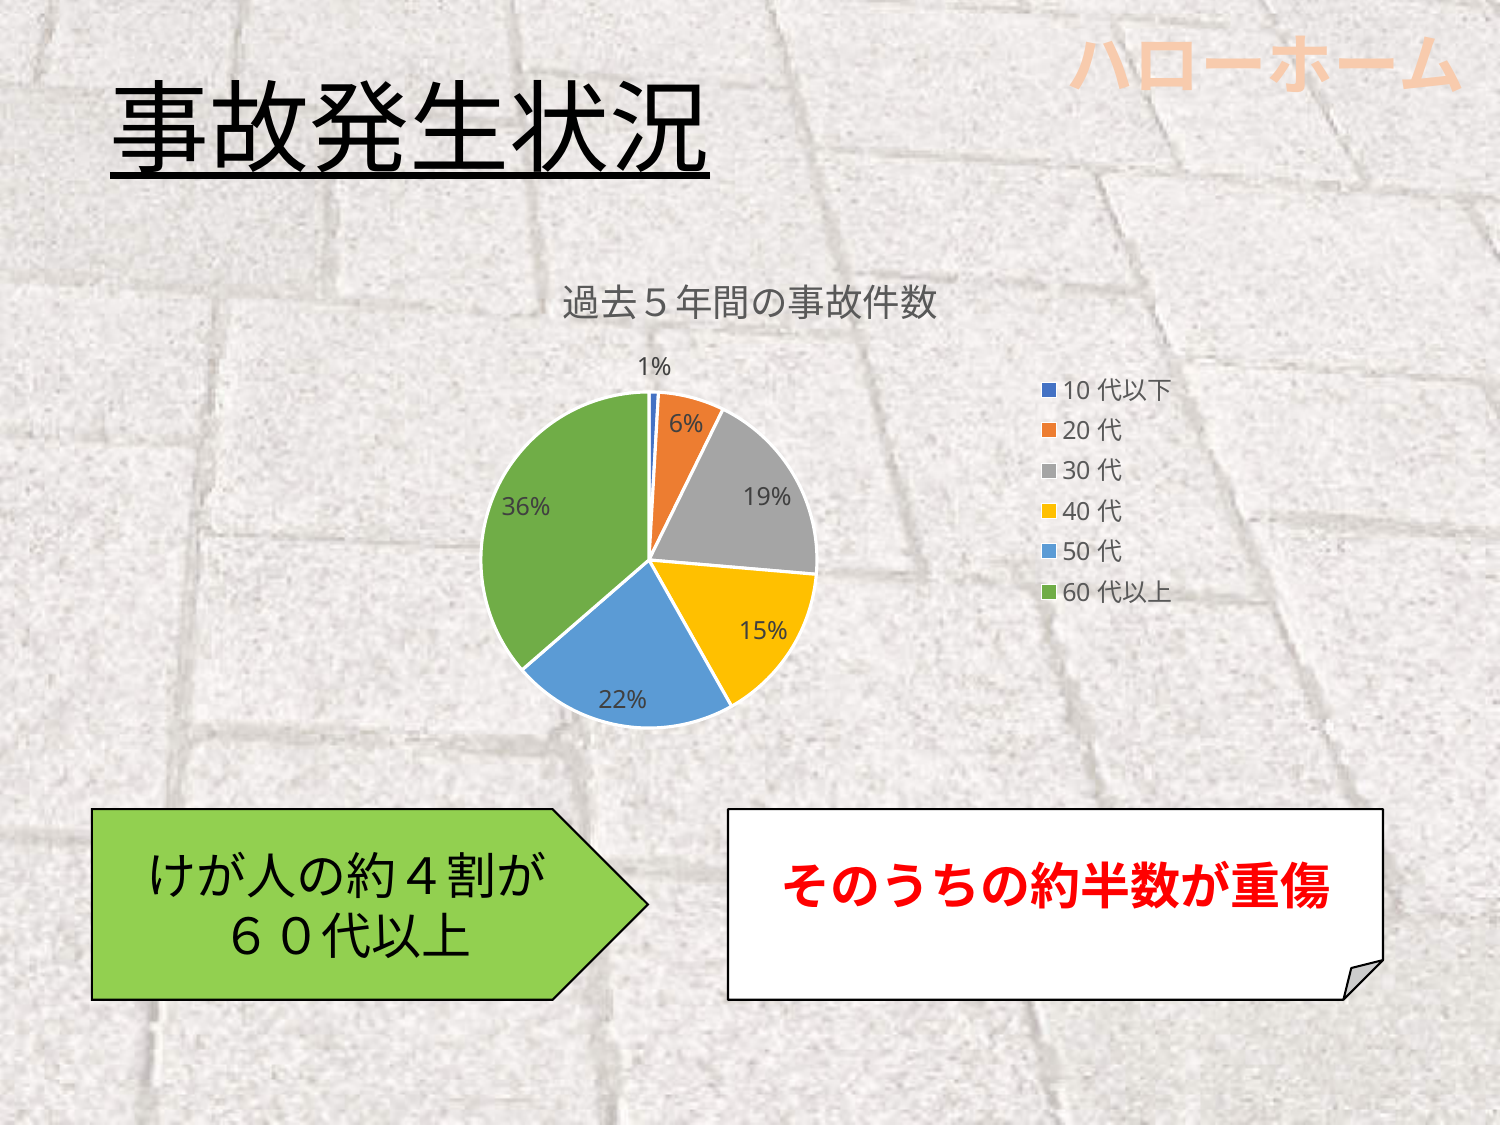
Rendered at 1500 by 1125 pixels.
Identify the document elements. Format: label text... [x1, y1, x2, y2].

picture [0, 0, 1500, 1125]
text_box けが人の約４割が ６０代以上 [90, 808, 650, 1001]
chart [306, 243, 1193, 738]
text_box そのうちの約半数が重傷 [726, 808, 1385, 1001]
text_box 事故発生状況 [95, 57, 725, 192]
